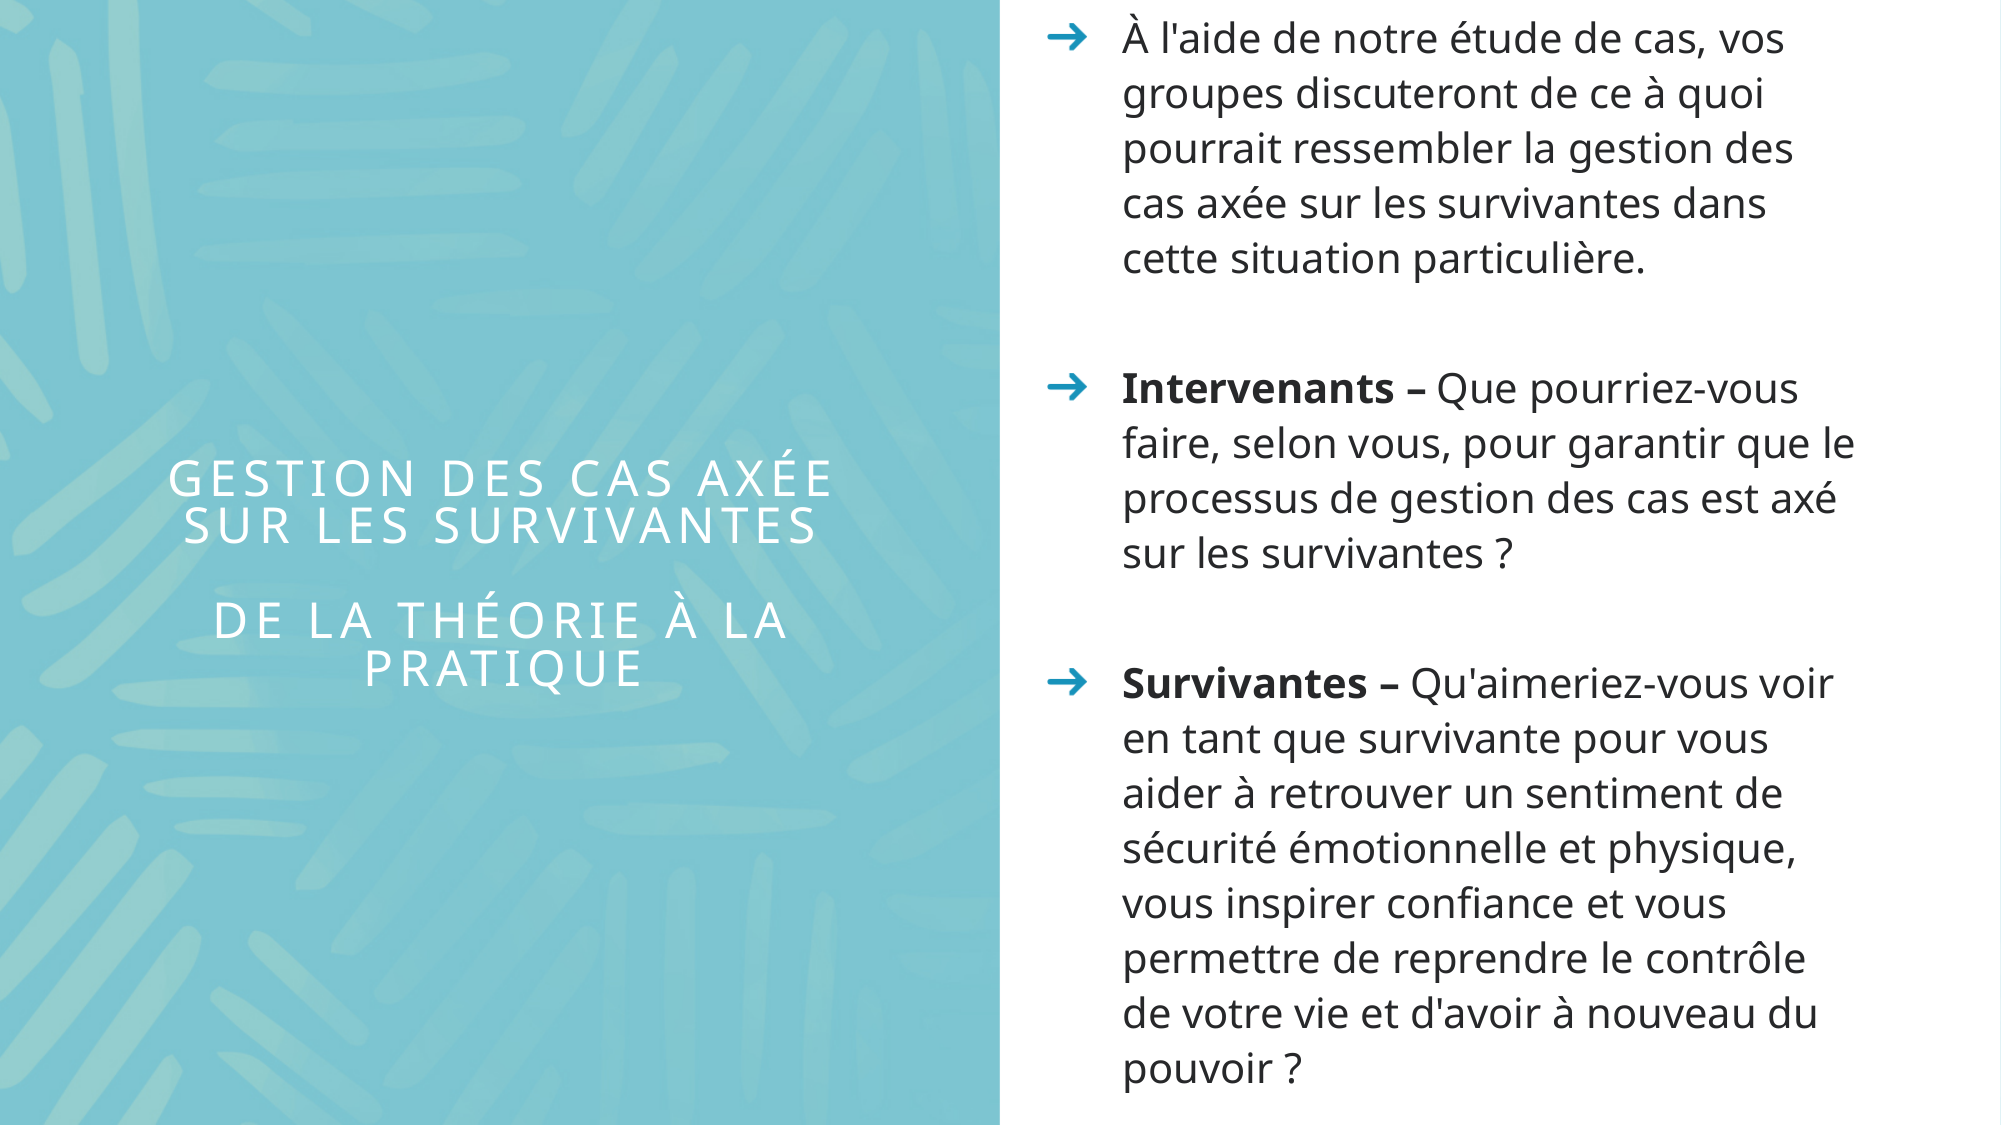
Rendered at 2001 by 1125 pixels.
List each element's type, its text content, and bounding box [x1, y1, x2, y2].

picture [0, 0, 2001, 1125]
picture [1047, 372, 1088, 402]
picture [1047, 667, 1088, 697]
title Gestion des cas axée sur les survivantes De la théorie à la pratique [111, 450, 895, 704]
list À l'aide de notre étude de cas, vos groupes discuteront de ce à quoi pourrait ressembler la gestion des cas axée sur les survivantes dans cette situation particulière. Intervenants – Que pourriez-vous faire, selon vous, pour garantir que le processus de gestion des cas est axé sur les survivantes ? Survivantes – Qu'aimeriez-vous voir en tant que survivante pour vous aider à retrouver un sentiment de sécurité émotionnelle et physique, vous inspirer confiance et vous permettre de reprendre le contrôle de votre vie et d'avoir à nouveau du pouvoir ? [1039, 190, 1866, 1125]
